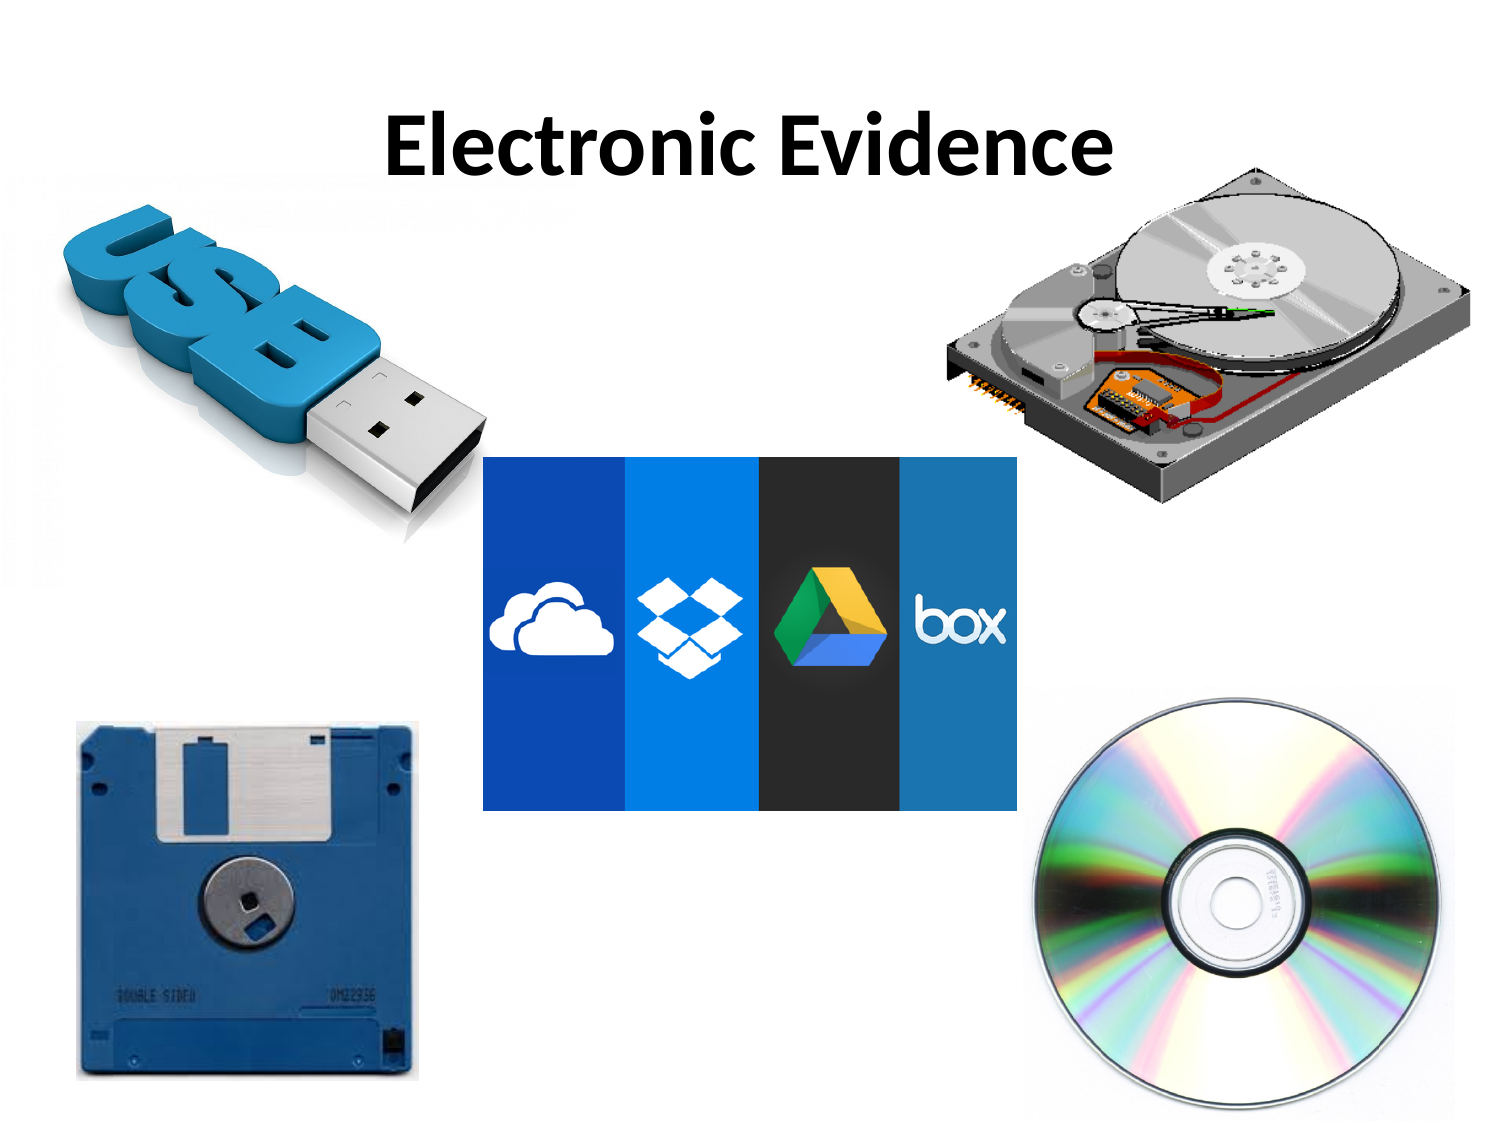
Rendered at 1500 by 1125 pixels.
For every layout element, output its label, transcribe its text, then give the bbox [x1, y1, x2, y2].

picture [76, 720, 420, 1081]
title Electronic Evidence [75, 45, 1425, 233]
picture [1023, 686, 1455, 1122]
picture [1, 141, 1486, 811]
